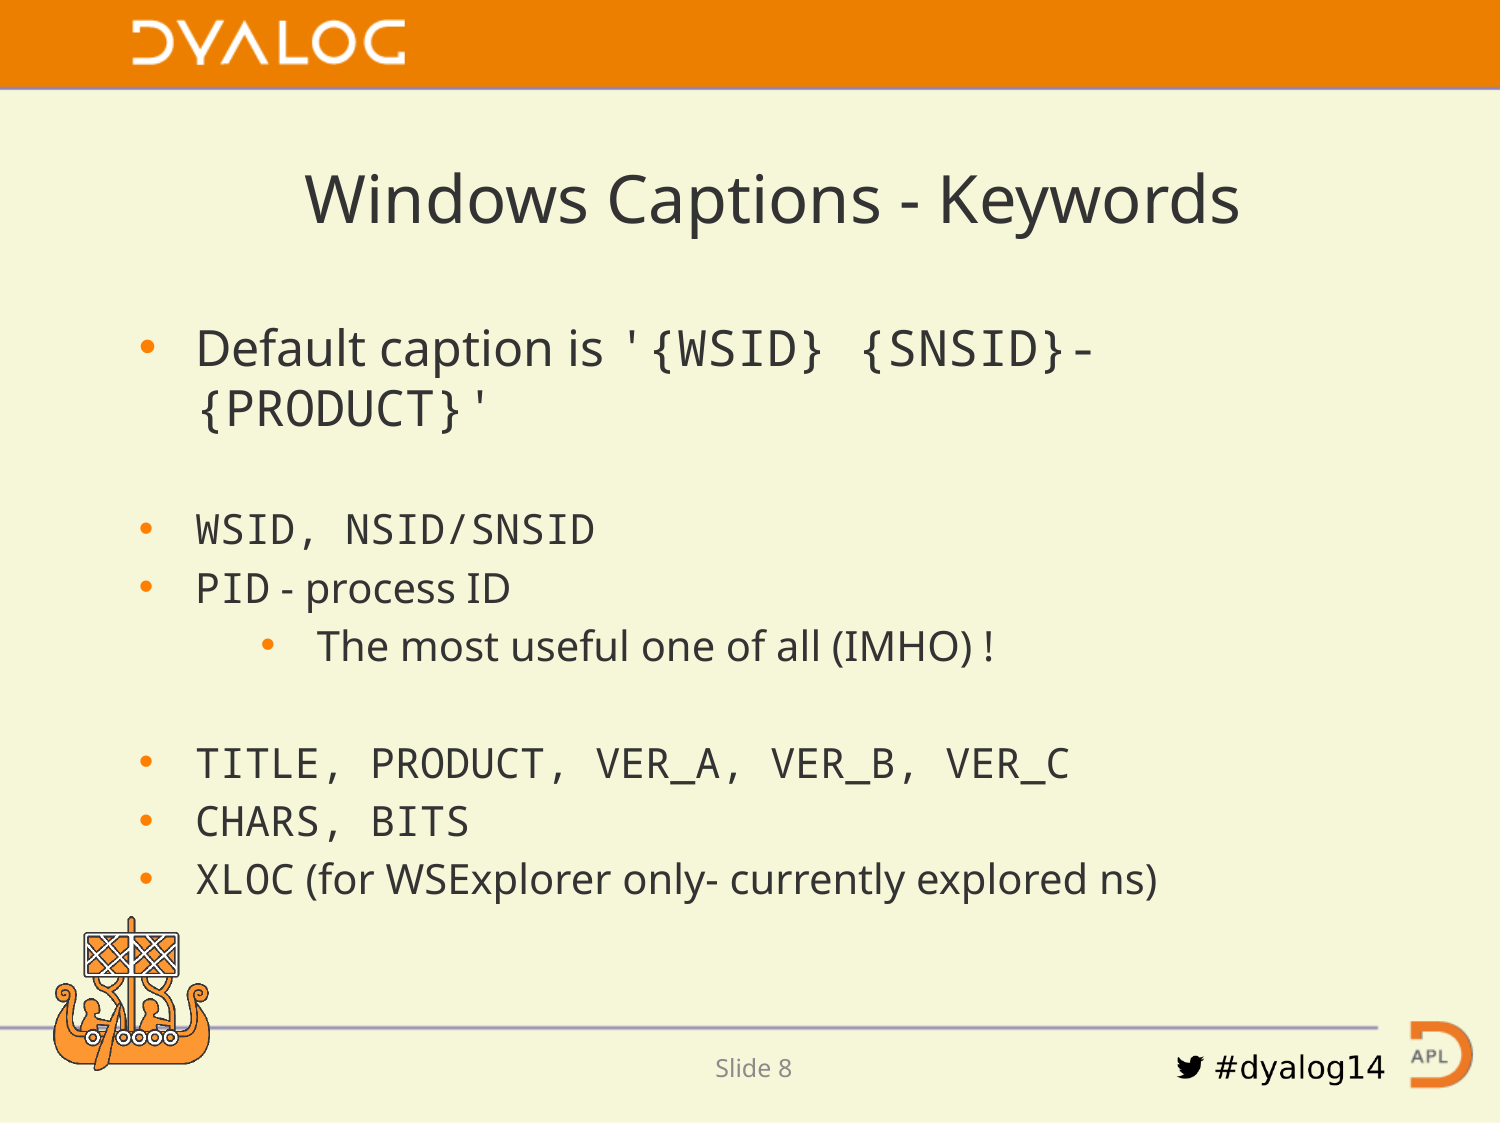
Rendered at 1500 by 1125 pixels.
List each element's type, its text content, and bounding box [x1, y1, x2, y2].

picture [0, 0, 1500, 1123]
list Windows Captions - Keywords Default caption is '{WSID} {SNSID}- {PRODUCT}' WSID, NSID/SNSID PID - process ID The most useful one of all (IMHO) ! TITLE, PRODUCT, VER_A, VER_B, VER_C CHARS, BITS XLOC (for WSExplorer only- currently explored ns) [123, 149, 1424, 917]
slide_number Slide 7 [585, 1039, 923, 1100]
